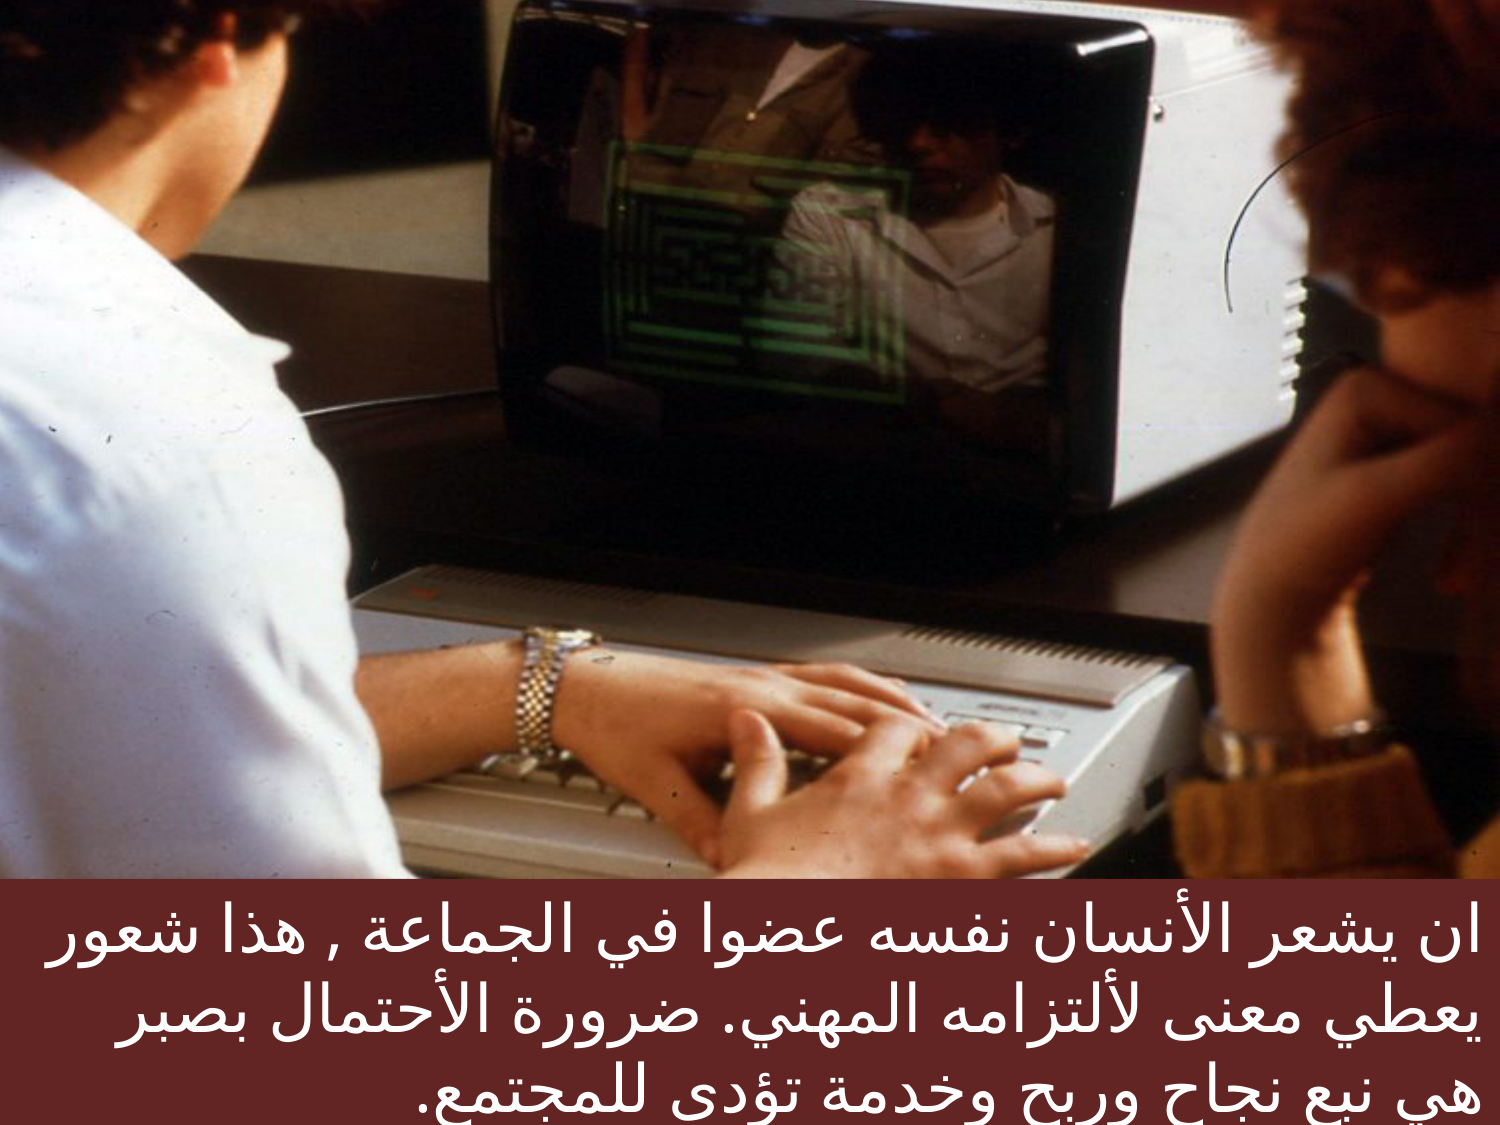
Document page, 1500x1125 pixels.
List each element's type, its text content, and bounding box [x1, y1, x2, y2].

text_box ان يشعر الأنسان نفسه عضوا في الجماعة , هذا شعور يعطي معنى لألتزامه المهني. ضرورة الأحتمال بصبر هي نبع نجاح وربح وخدمة تؤدى للمجتمع. [0, 886, 1500, 1125]
picture [0, 0, 1500, 880]
